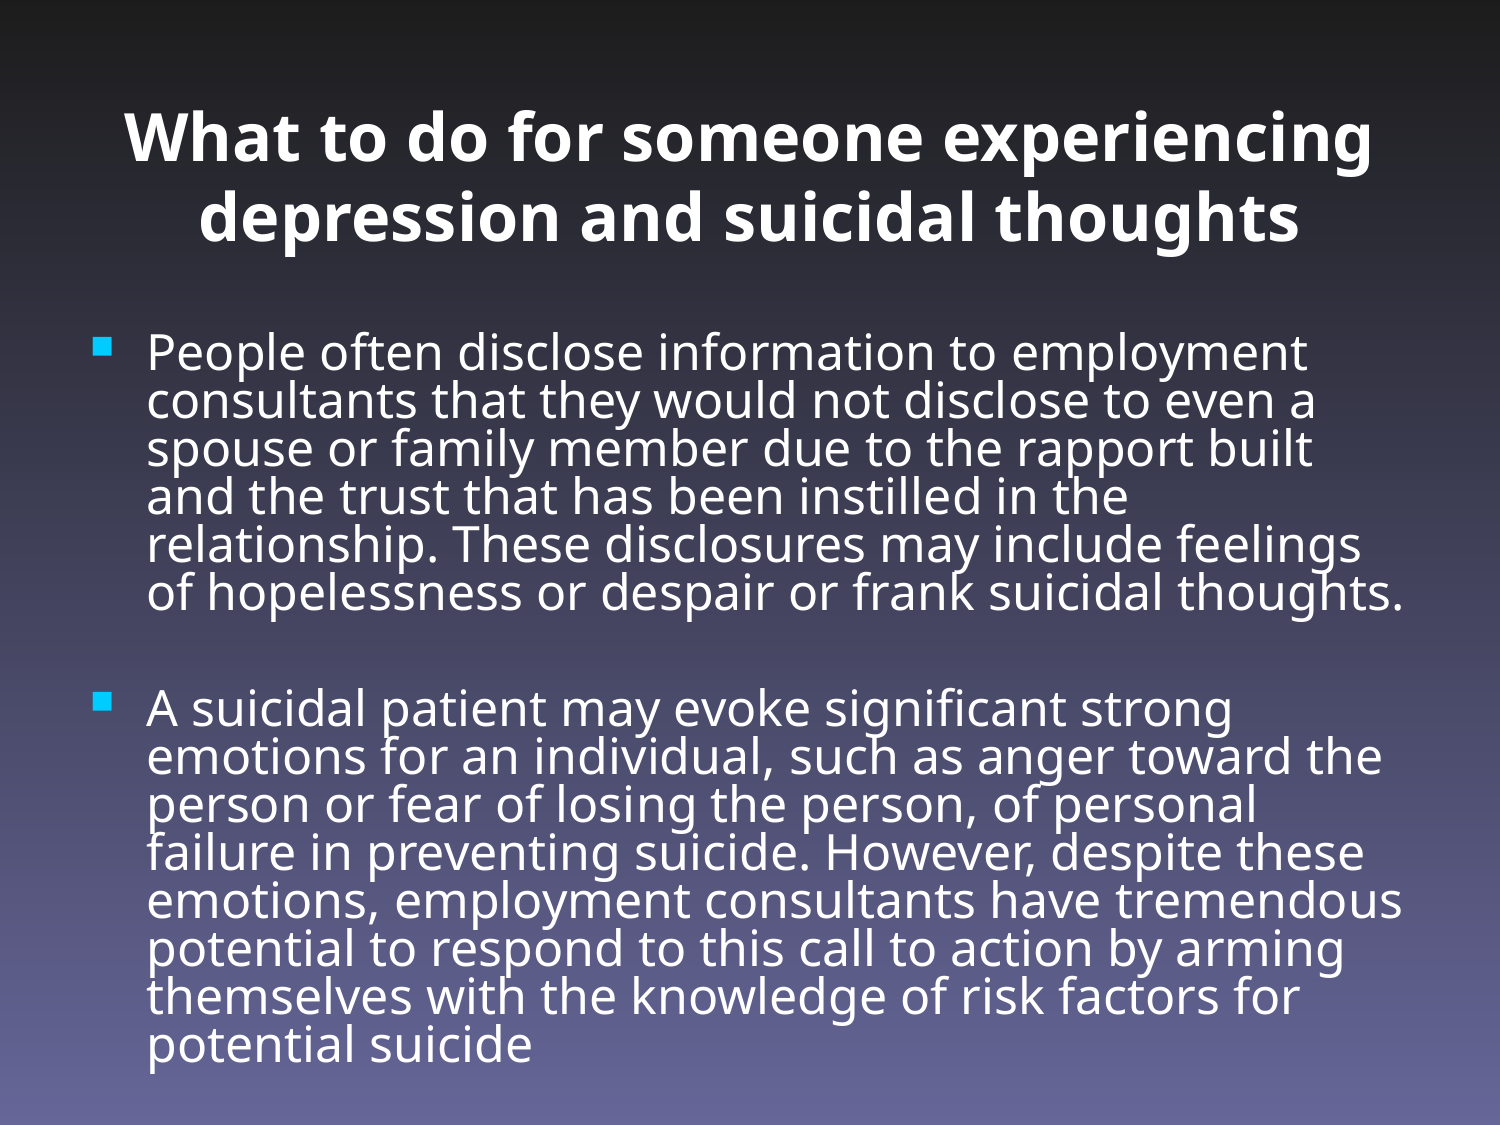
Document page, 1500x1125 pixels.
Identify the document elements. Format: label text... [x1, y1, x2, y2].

title What to do for someone experiencing depression and suicidal thoughts [74, 62, 1426, 288]
list People often disclose information to employment consultants that they would not disclose to even a spouse or family member due to the rapport built and the trust that has been instilled in the relationship. These disclosures may include feelings of hopelessness or despair or frank suicidal thoughts. A suicidal patient may evoke significant strong emotions for an individual, such as anger toward the person or fear of losing the person, of personal failure in preventing suicide. However, despite these emotions, employment consultants have tremendous potential to respond to this call to action by arming themselves with the knowledge of risk factors for potential suicide [74, 324, 1426, 1001]
